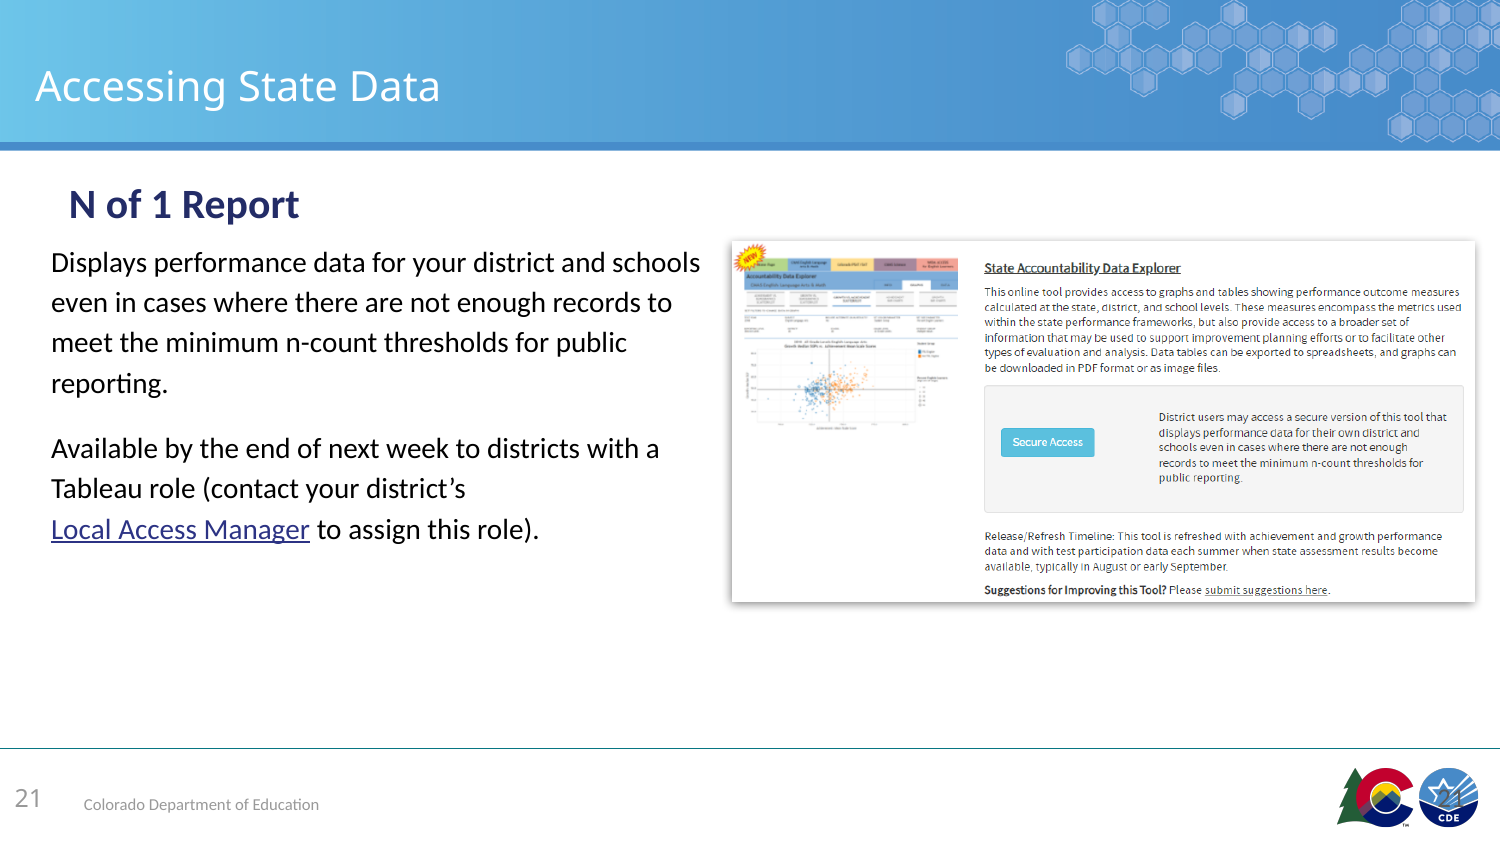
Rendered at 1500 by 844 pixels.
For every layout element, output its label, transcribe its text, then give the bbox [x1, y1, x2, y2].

picture [1336, 767, 1389, 828]
slide_number 21 [1389, 764, 1480, 830]
slide_number 21 [14, 767, 105, 832]
title N of 1 Report [54, 171, 708, 233]
title Accessing State Data [34, 37, 1433, 132]
list Displays performance data for your district and schools even in cases where there are not enough records to meet the minimum n-count thresholds for public reporting. Available by the end of next week to districts with a Tableau role (contact your district’s Local Access Manager to assign this role). [51, 237, 708, 711]
picture [0, 0, 1500, 151]
picture [732, 241, 1476, 603]
